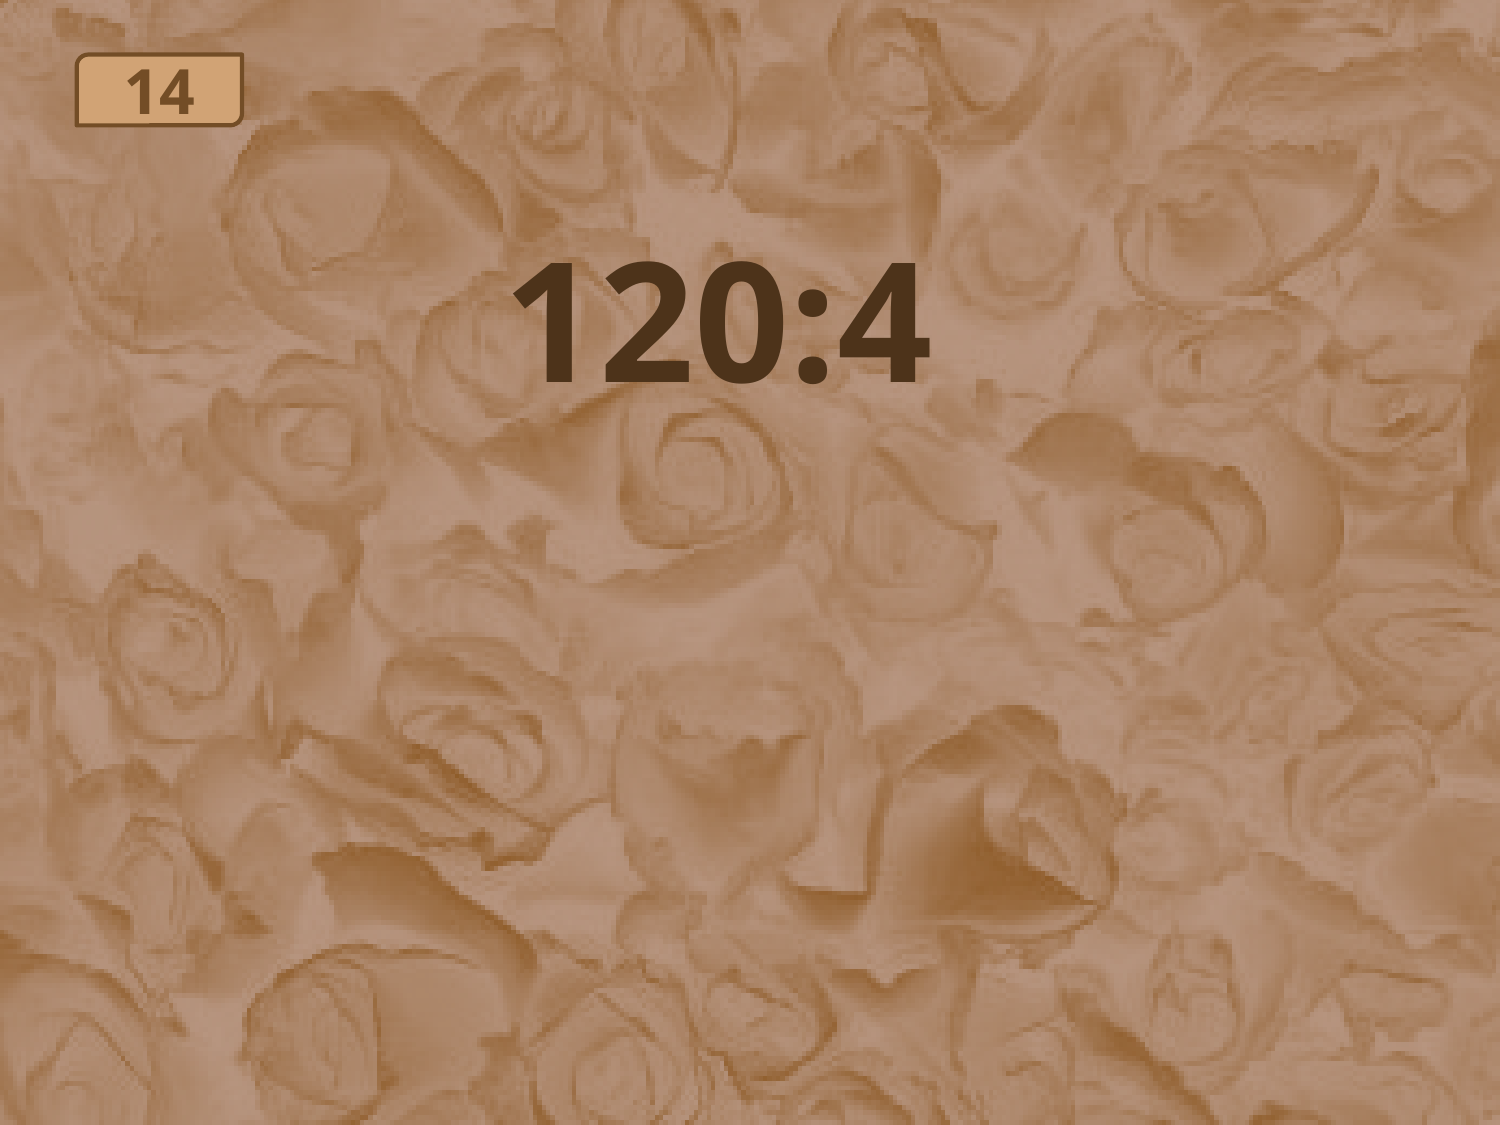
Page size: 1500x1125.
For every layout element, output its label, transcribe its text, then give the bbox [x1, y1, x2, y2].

text_box 120:4 [159, 208, 1365, 423]
text_box 14 [74, 52, 245, 128]
